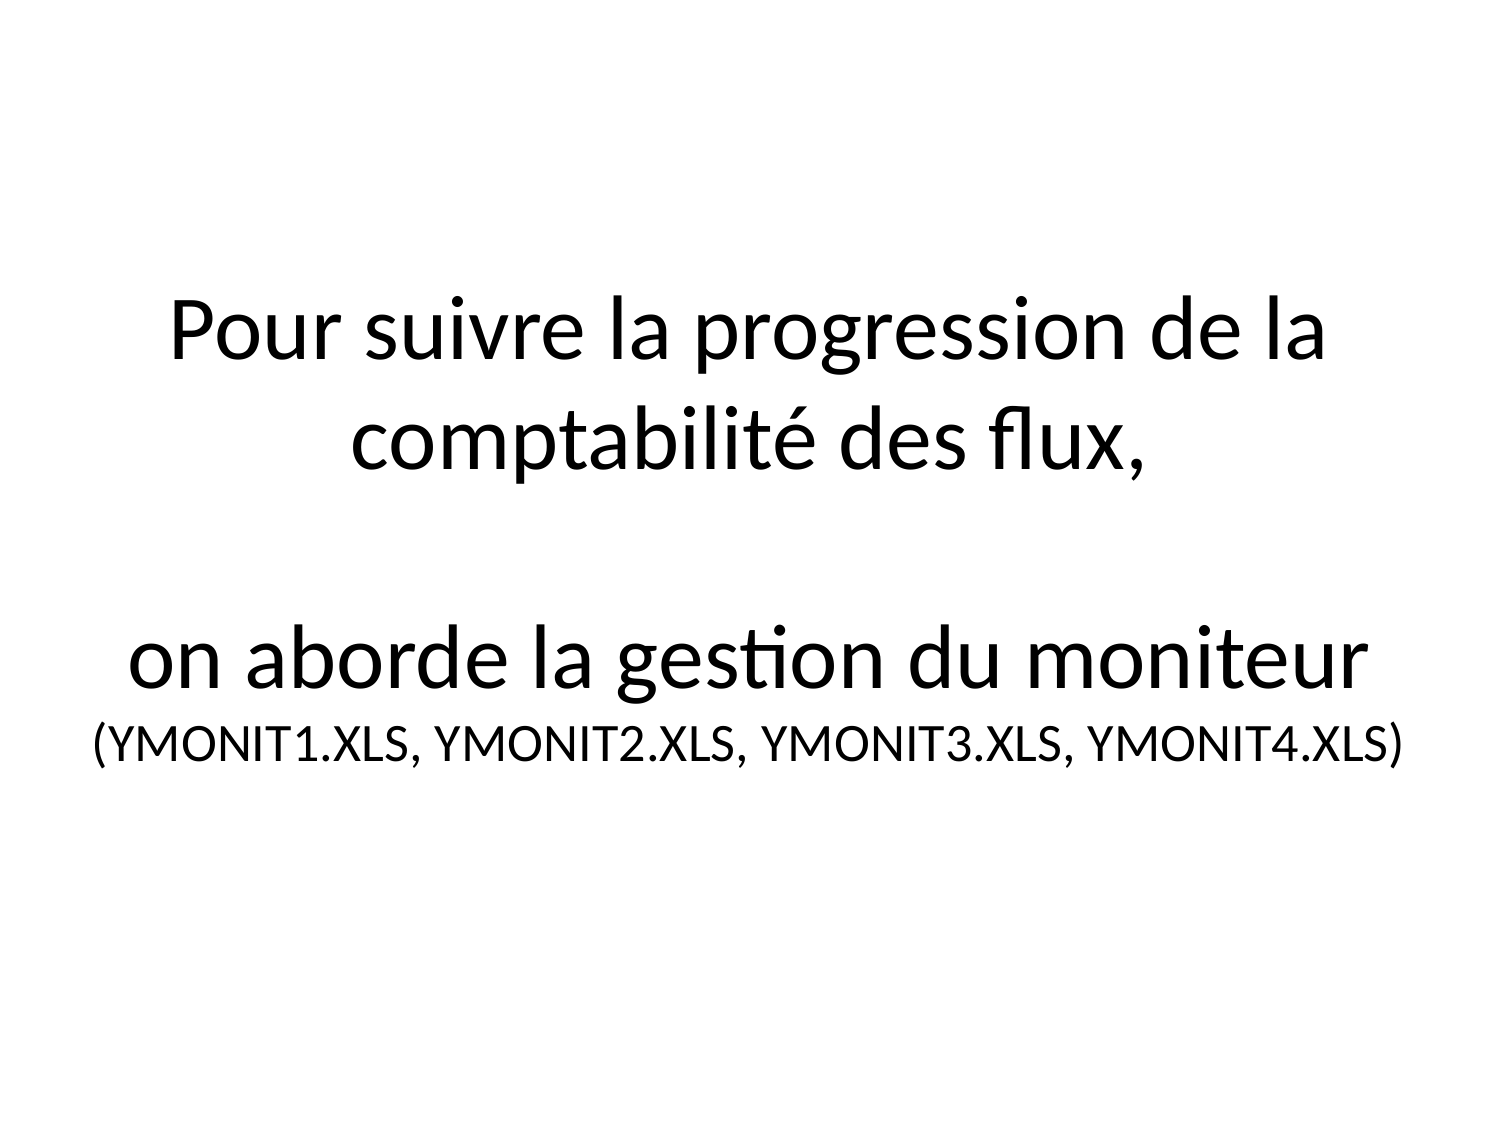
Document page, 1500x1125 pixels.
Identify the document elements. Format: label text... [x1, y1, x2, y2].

title Pour suivre la progression de la comptabilité des flux, on aborde la gestion du moniteur (YMONIT1.XLS, YMONIT2.XLS, YMONIT3.XLS, YMONIT4.XLS) [75, 45, 1425, 995]
